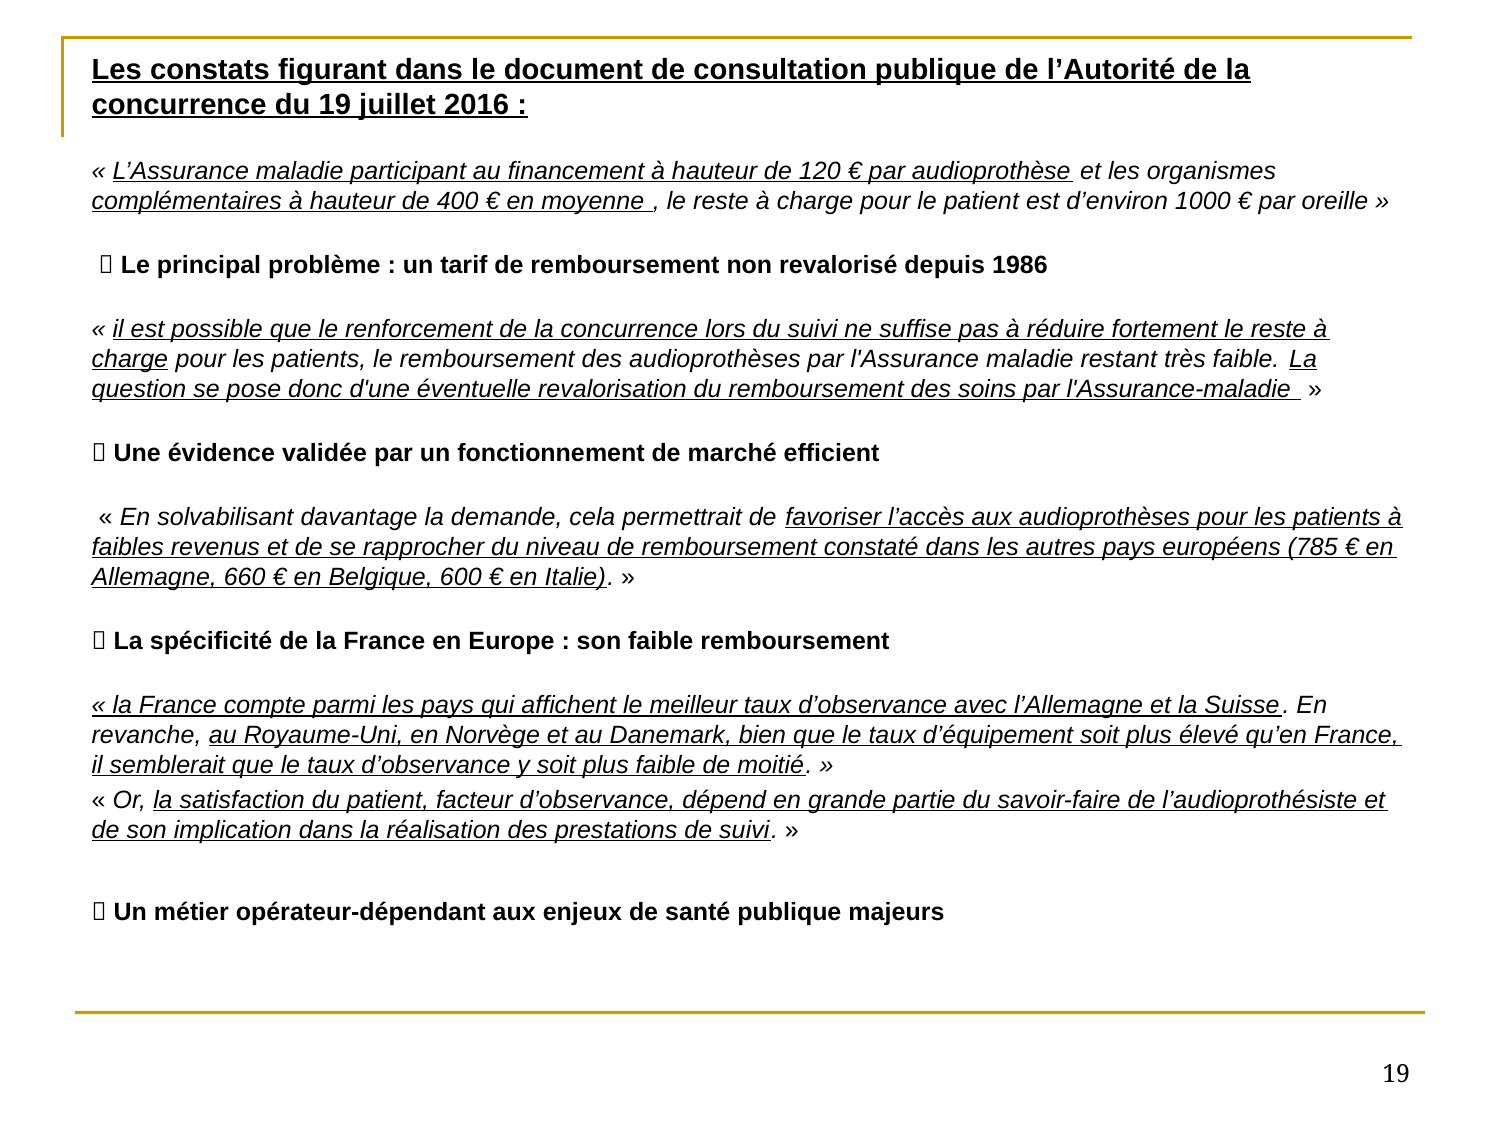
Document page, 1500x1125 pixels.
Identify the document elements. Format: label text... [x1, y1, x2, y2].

list Les constats figurant dans le document de consultation publique de l’Autorité de la concurrence du 19 juillet 2016 : « L’Assurance maladie participant au financement à hauteur de 120 € par audioprothèse et les organismes complémentaires à hauteur de 400 € en moyenne , le reste à charge pour le patient est d’environ 1000 € par oreille »  Le principal problème : un tarif de remboursement non revalorisé depuis 1986 « il est possible que le renforcement de la concurrence lors du suivi ne suffise pas à réduire fortement le reste à charge pour les patients, le remboursement des audioprothèses par l'Assurance maladie restant très faible. La question se pose donc d'une éventuelle revalorisation du remboursement des soins par l'Assurance-maladie »  Une évidence validée par un fonctionnement de marché efficient « En solvabilisant davantage la demande, cela permettrait de favoriser l’accès aux audioprothèses pour les patients à faibles revenus et de se rapprocher du niveau de remboursement constaté dans les autres pays européens (785 € en Allemagne, 660 € en Belgique, 600 € en Italie). »  La spécificité de la France en Europe : son faible remboursement « la France compte parmi les pays qui affichent le meilleur taux d’observance avec l’Allemagne et la Suisse. En revanche, au Royaume-Uni, en Norvège et au Danemark, bien que le taux d’équipement soit plus élevé qu’en France, il semblerait que le taux d’observance y soit plus faible de moitié. » « Or, la satisfaction du patient, facteur d’observance, dépend en grande partie du savoir-faire de l’audioprothésiste et de son implication dans la réalisation des prestations de suivi. »  Un métier opérateur-dépendant aux enjeux de santé publique majeurs [76, 42, 1427, 1000]
text_box 19 [1074, 1024, 1425, 1100]
